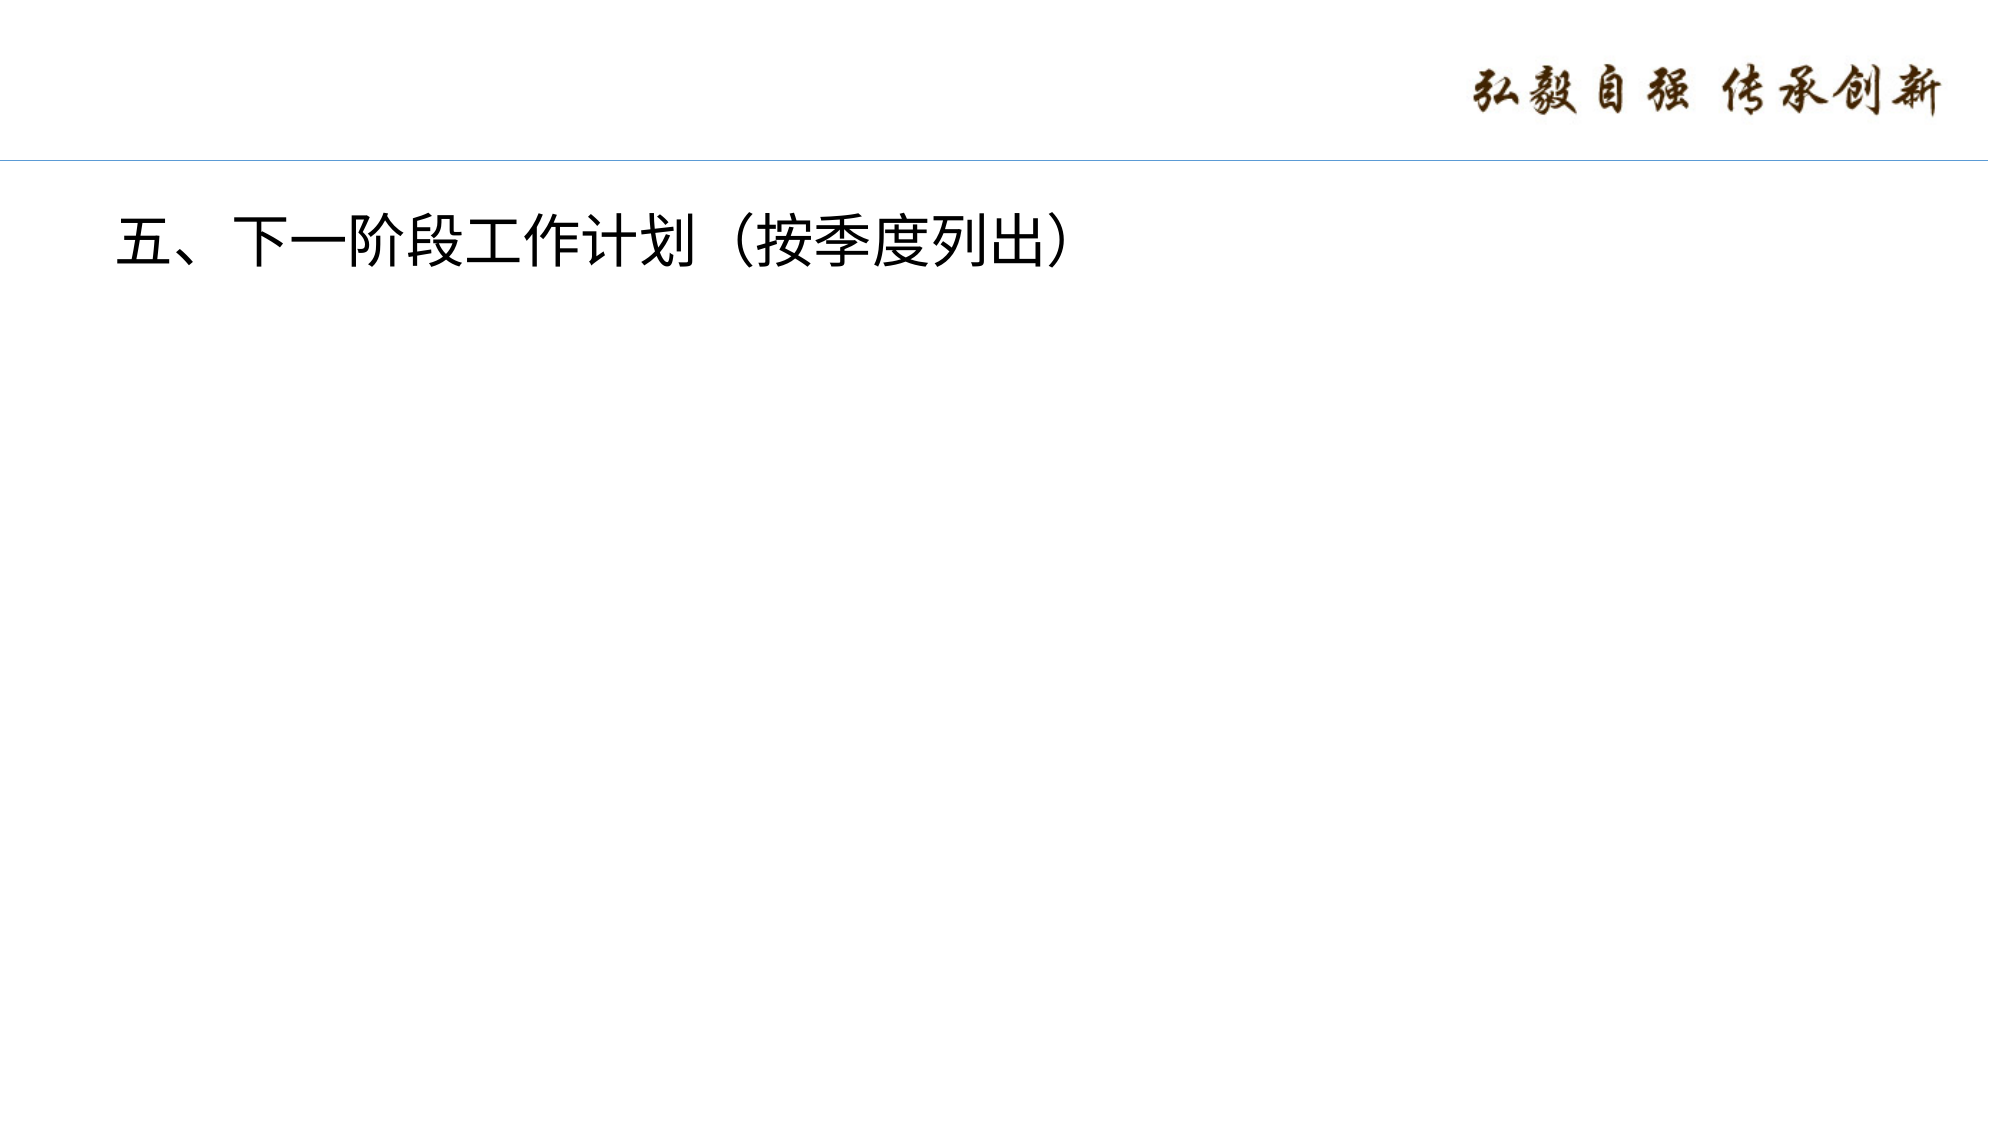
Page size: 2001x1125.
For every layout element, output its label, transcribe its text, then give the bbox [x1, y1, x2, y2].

picture [1443, 24, 1988, 160]
text_box 五、下一阶段工作计划（按季度列出） [100, 196, 1341, 282]
